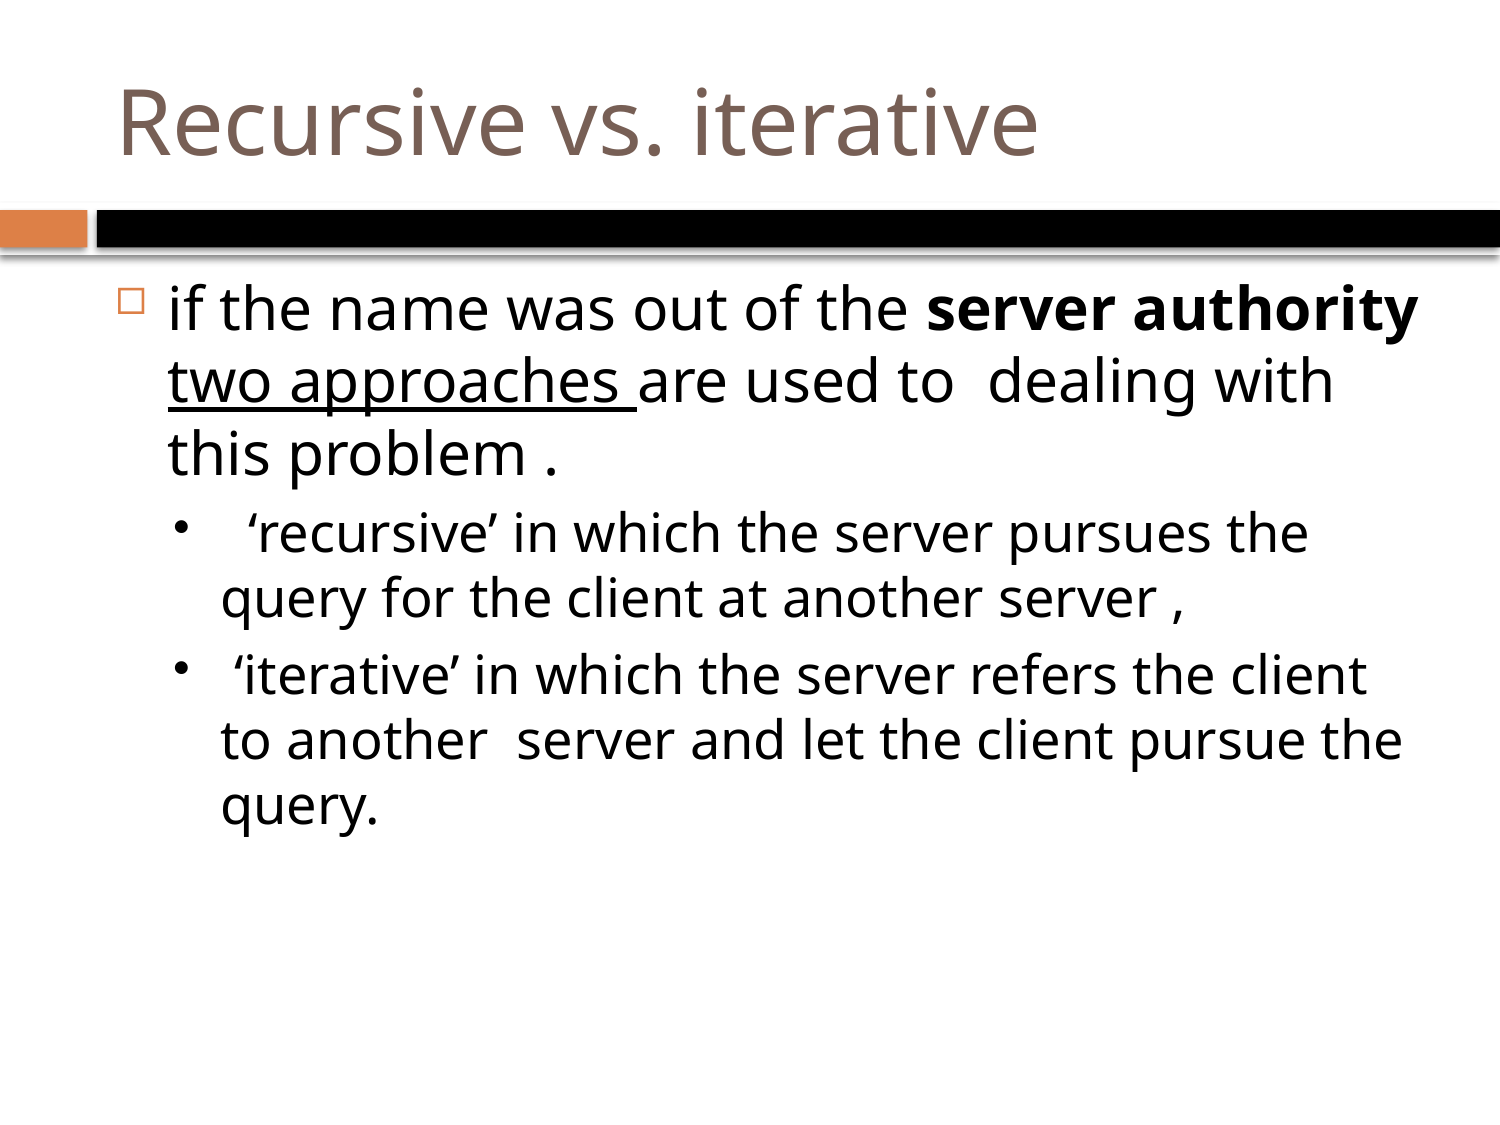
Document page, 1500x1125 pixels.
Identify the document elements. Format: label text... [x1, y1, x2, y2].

title Recursive vs. iterative [100, 37, 1438, 200]
list if the name was out of the server authority two approaches are used to dealing with this problem . ‘recursive’ in which the server pursues the query for the client at another server , ‘iterative’ in which the server refers the client to another server and let the client pursue the query. [100, 262, 1438, 1000]
